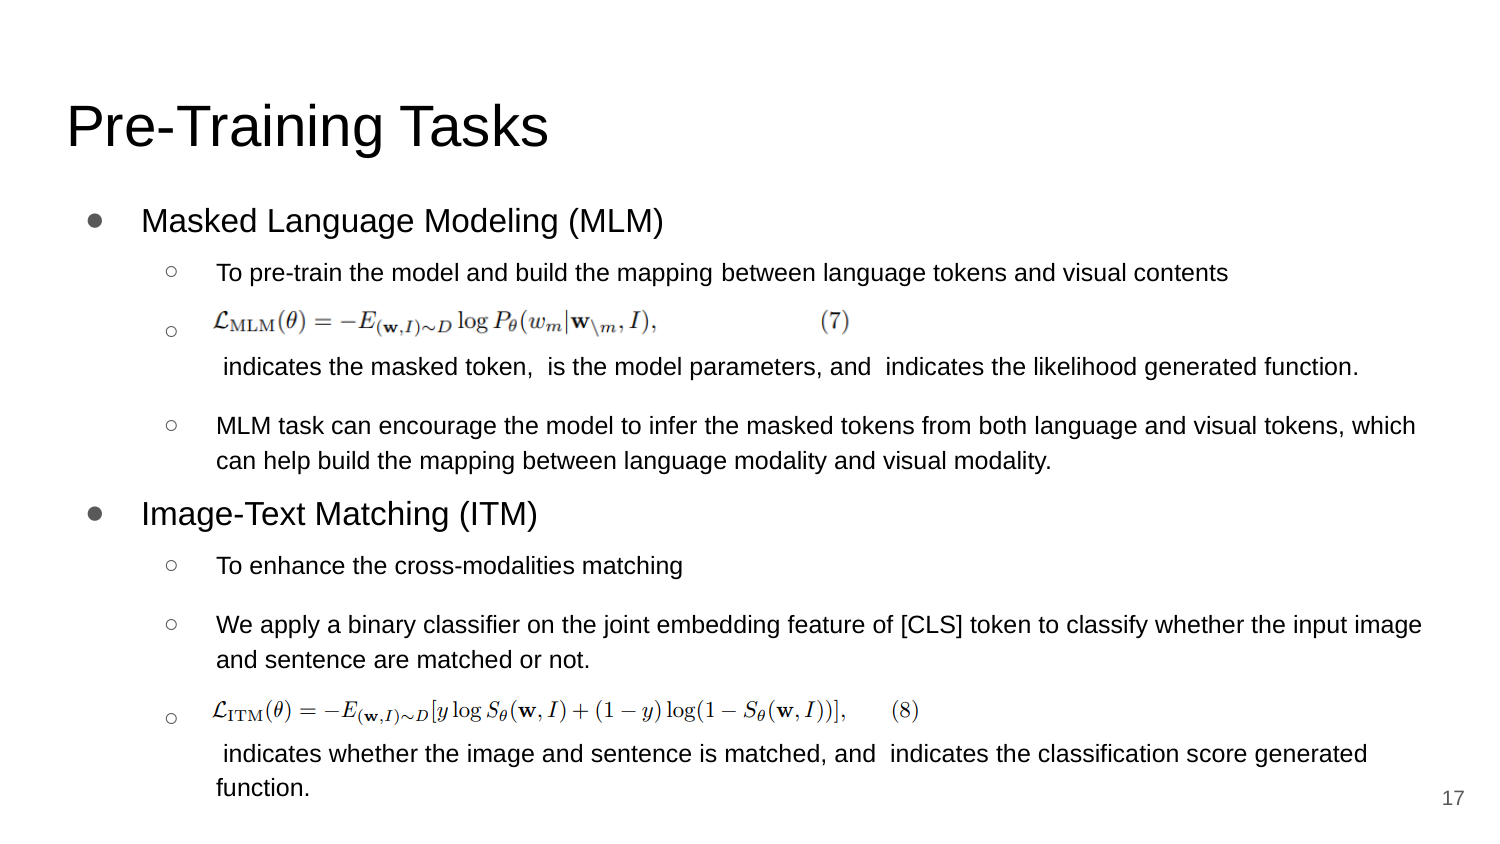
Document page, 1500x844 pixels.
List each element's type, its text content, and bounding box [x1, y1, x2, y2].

picture [205, 692, 932, 733]
picture [205, 293, 861, 344]
title Pre-Training Tasks [51, 72, 1449, 167]
slide_number 17 [1389, 764, 1480, 830]
